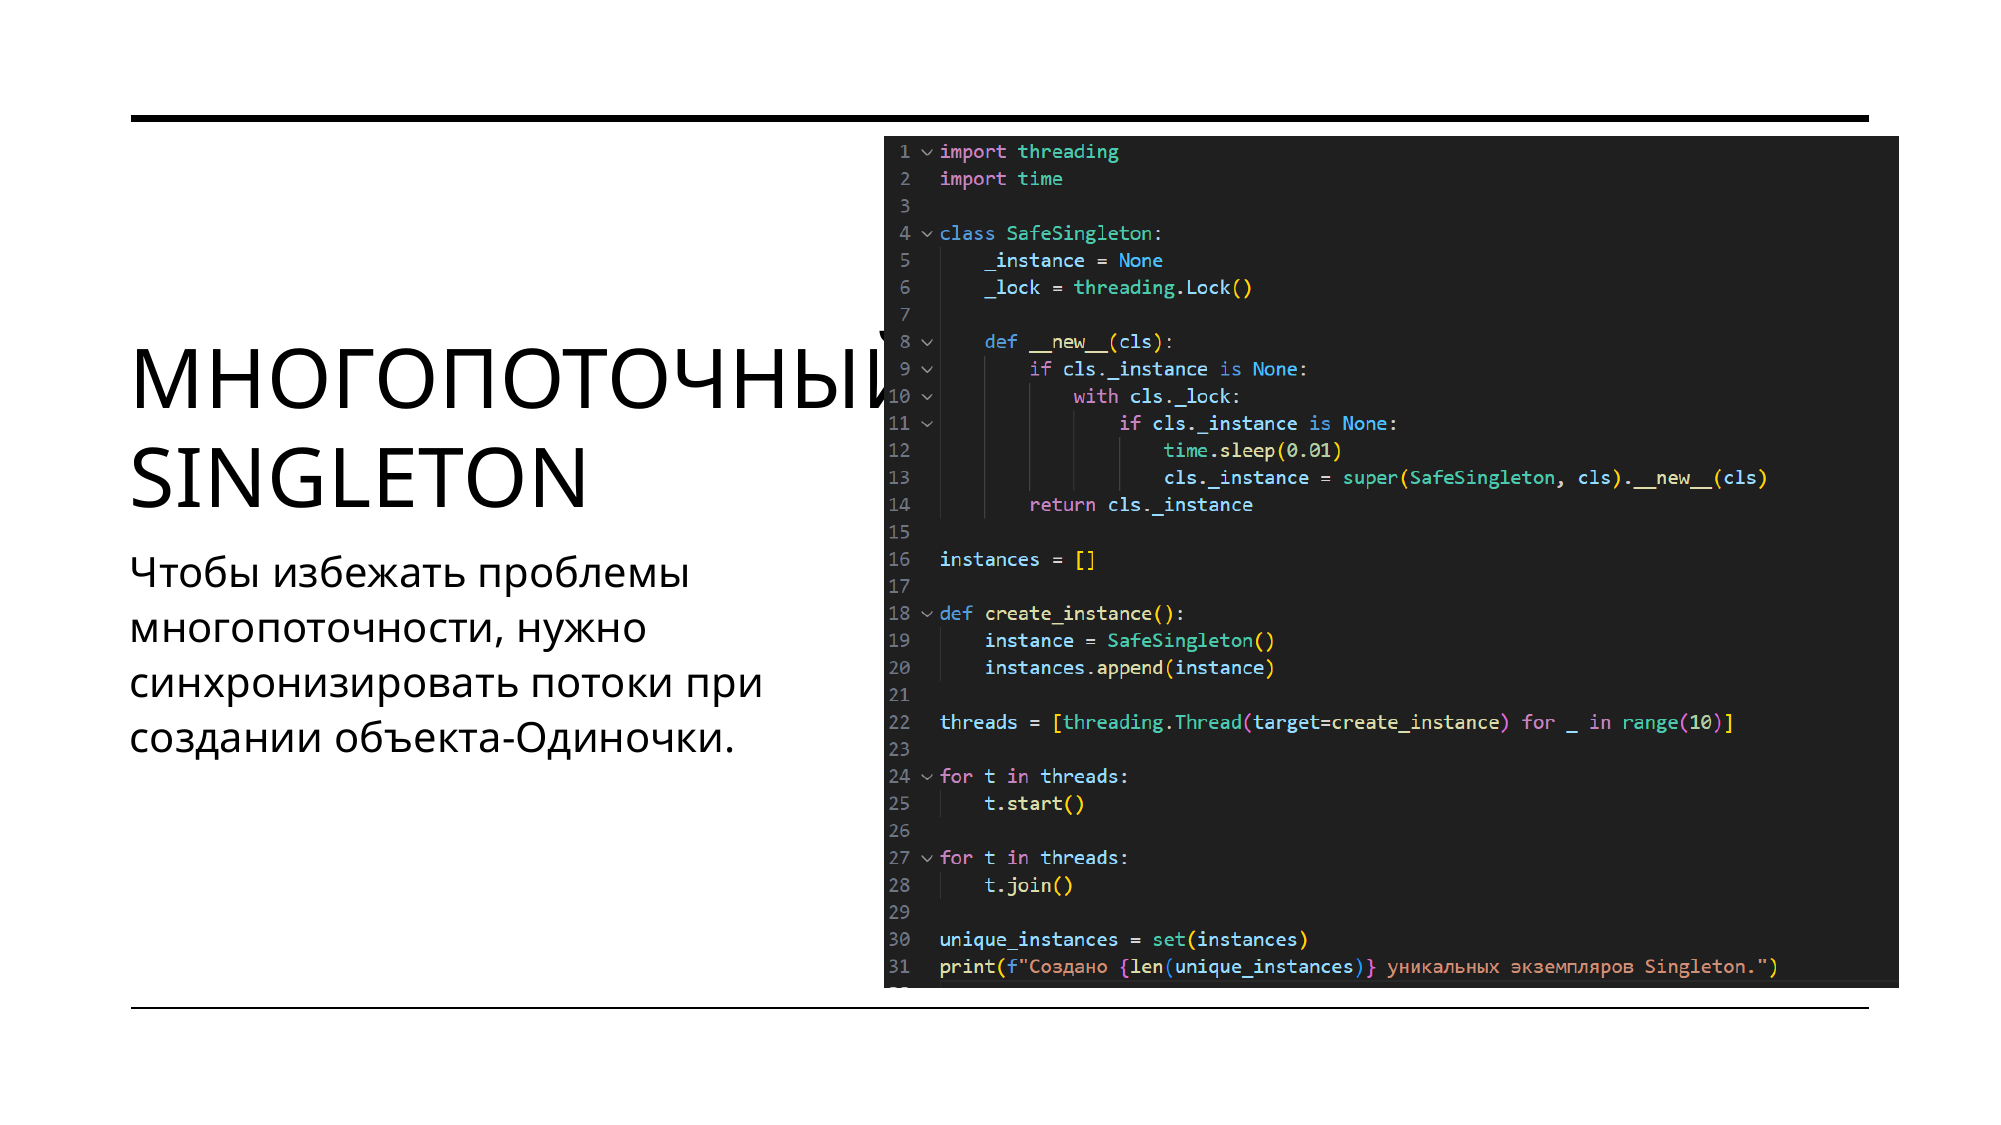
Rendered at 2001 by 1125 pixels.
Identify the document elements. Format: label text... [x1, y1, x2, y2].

list Чтобы избежать проблемы многопоточности, нужно синхронизировать потоки при создании объекта-Одиночки. [114, 533, 848, 1125]
picture [884, 136, 1899, 988]
title Многопоточный Singleton [114, 318, 884, 534]
